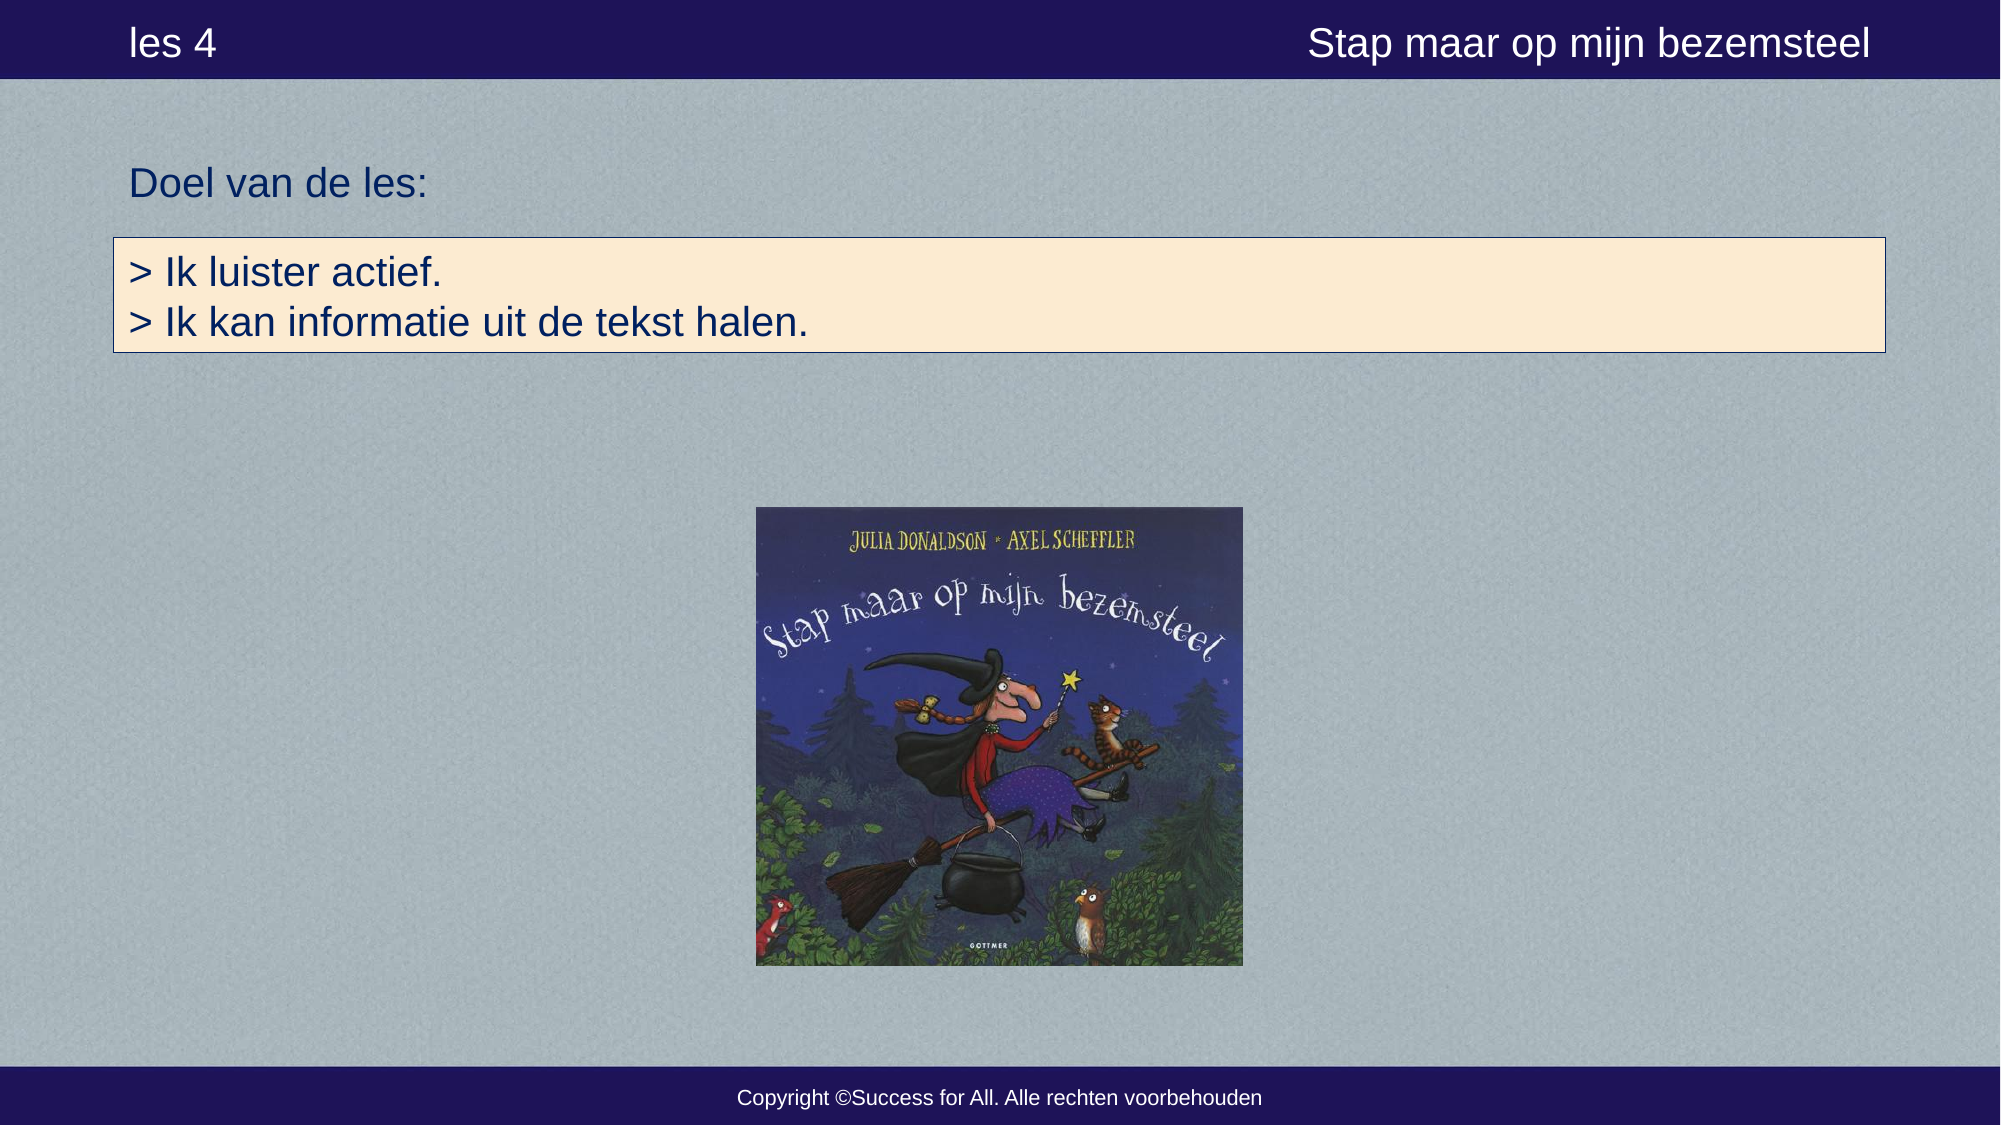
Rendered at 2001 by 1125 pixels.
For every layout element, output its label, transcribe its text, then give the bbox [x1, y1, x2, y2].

text_box Doel van de les: [113, 148, 1635, 214]
text_box Stap maar op mijn bezemsteel [999, 8, 1886, 73]
text_box Copyright ©Success for All. Alle rechten voorbehouden [0, 1076, 2000, 1125]
text_box > Ik luister actief. > Ik kan informatie uit de tekst halen. [113, 237, 1886, 353]
text_box les 4 [114, 8, 354, 73]
picture [0, 0, 2001, 1125]
